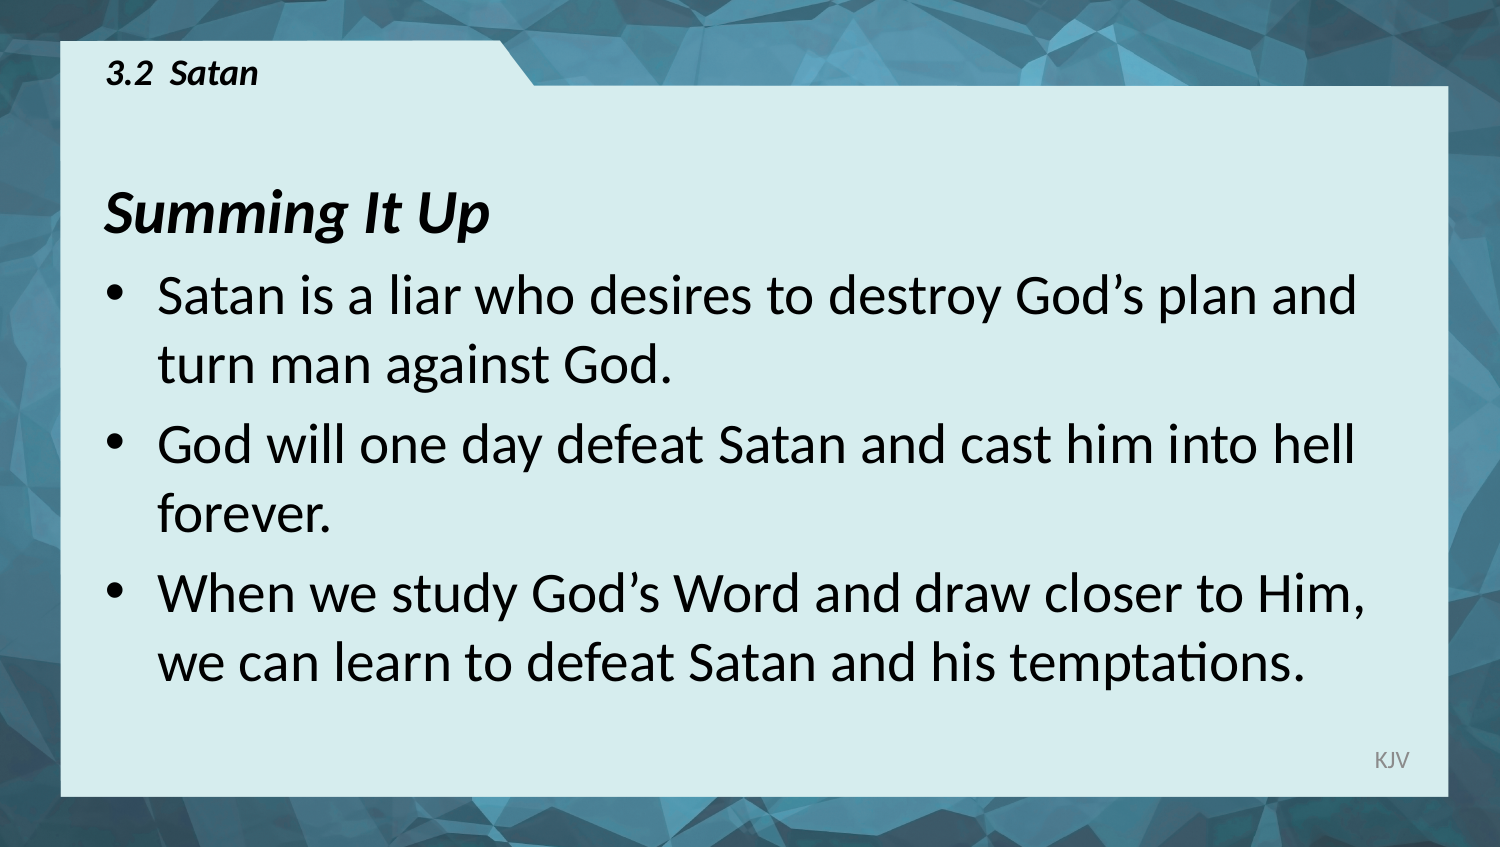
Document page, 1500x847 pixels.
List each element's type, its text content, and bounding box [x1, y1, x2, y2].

title 3.2 Satan [89, 33, 1420, 108]
footer KJV [950, 736, 1425, 782]
list Summing It Up Satan is a liar who desires to destroy God’s plan and turn man against God. God will one day defeat Satan and cast him into hell forever. When we study God’s Word and draw closer to Him, we can learn to defeat Satan and his temptations. [89, 141, 1403, 722]
picture [0, 0, 1500, 847]
